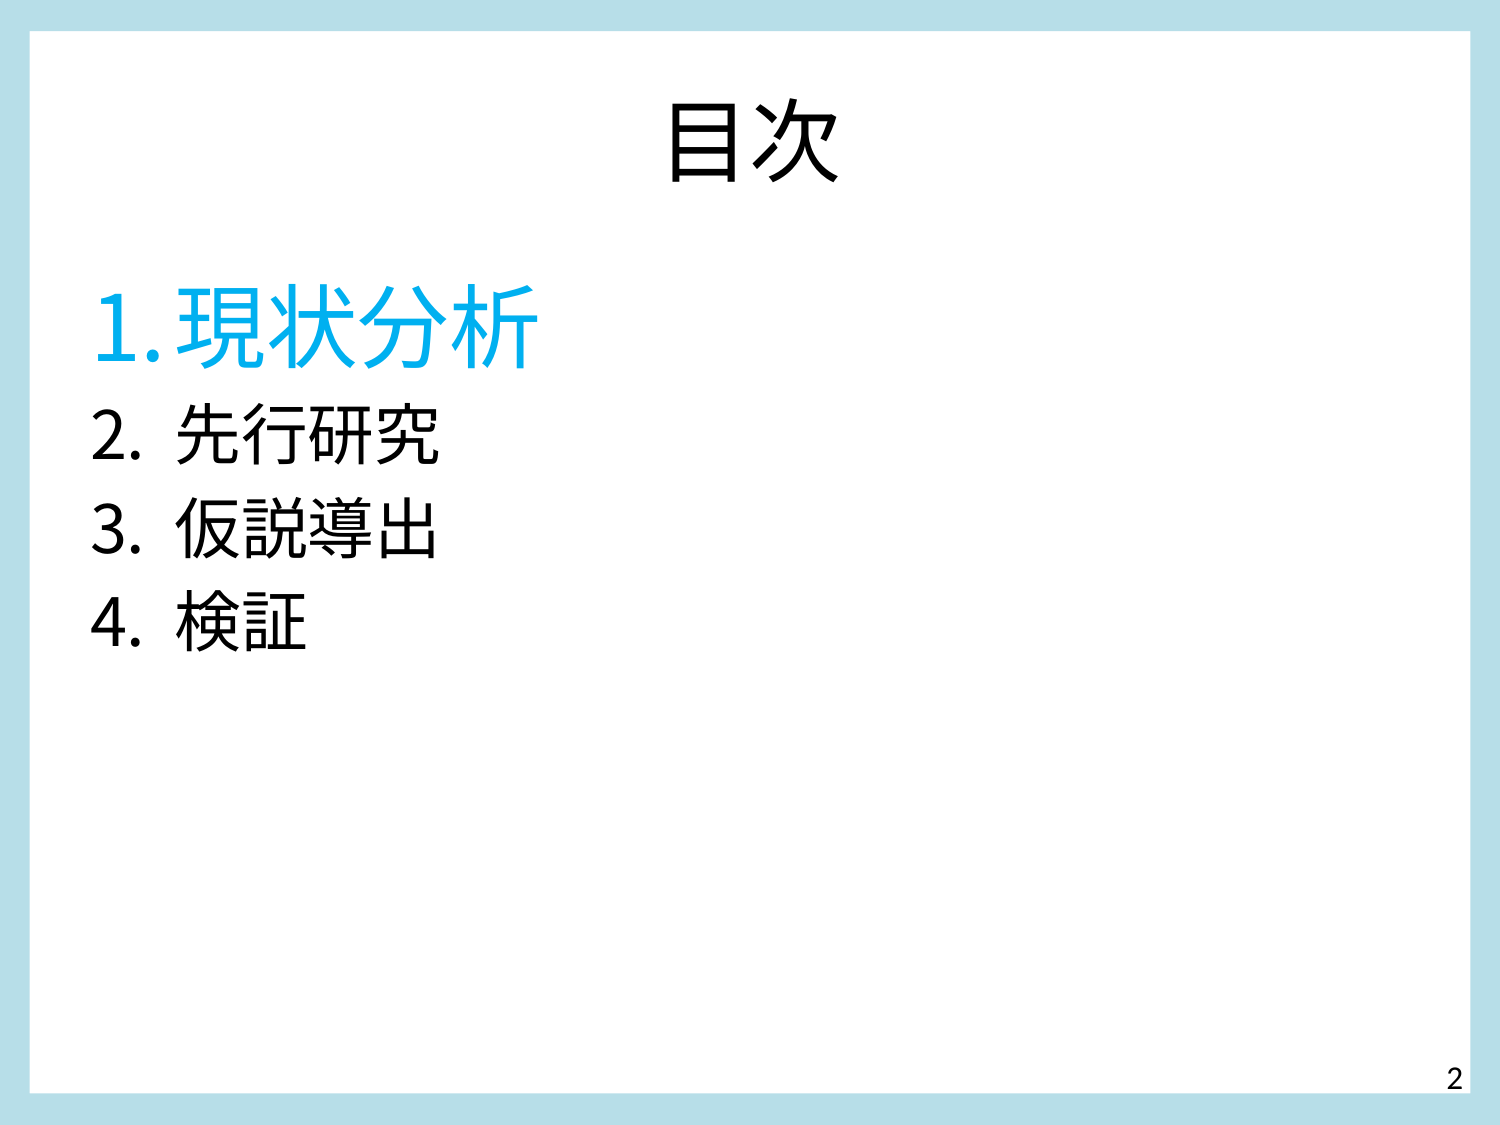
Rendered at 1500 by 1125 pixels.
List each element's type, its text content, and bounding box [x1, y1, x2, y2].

list 現状分析 先行研究 仮説導出 検証 [75, 262, 1425, 1005]
title 目次 [75, 45, 1425, 233]
slide_number 2 [1399, 1046, 1478, 1107]
text_box [0, 0, 1500, 1125]
text_box [0, 33, 1468, 1125]
